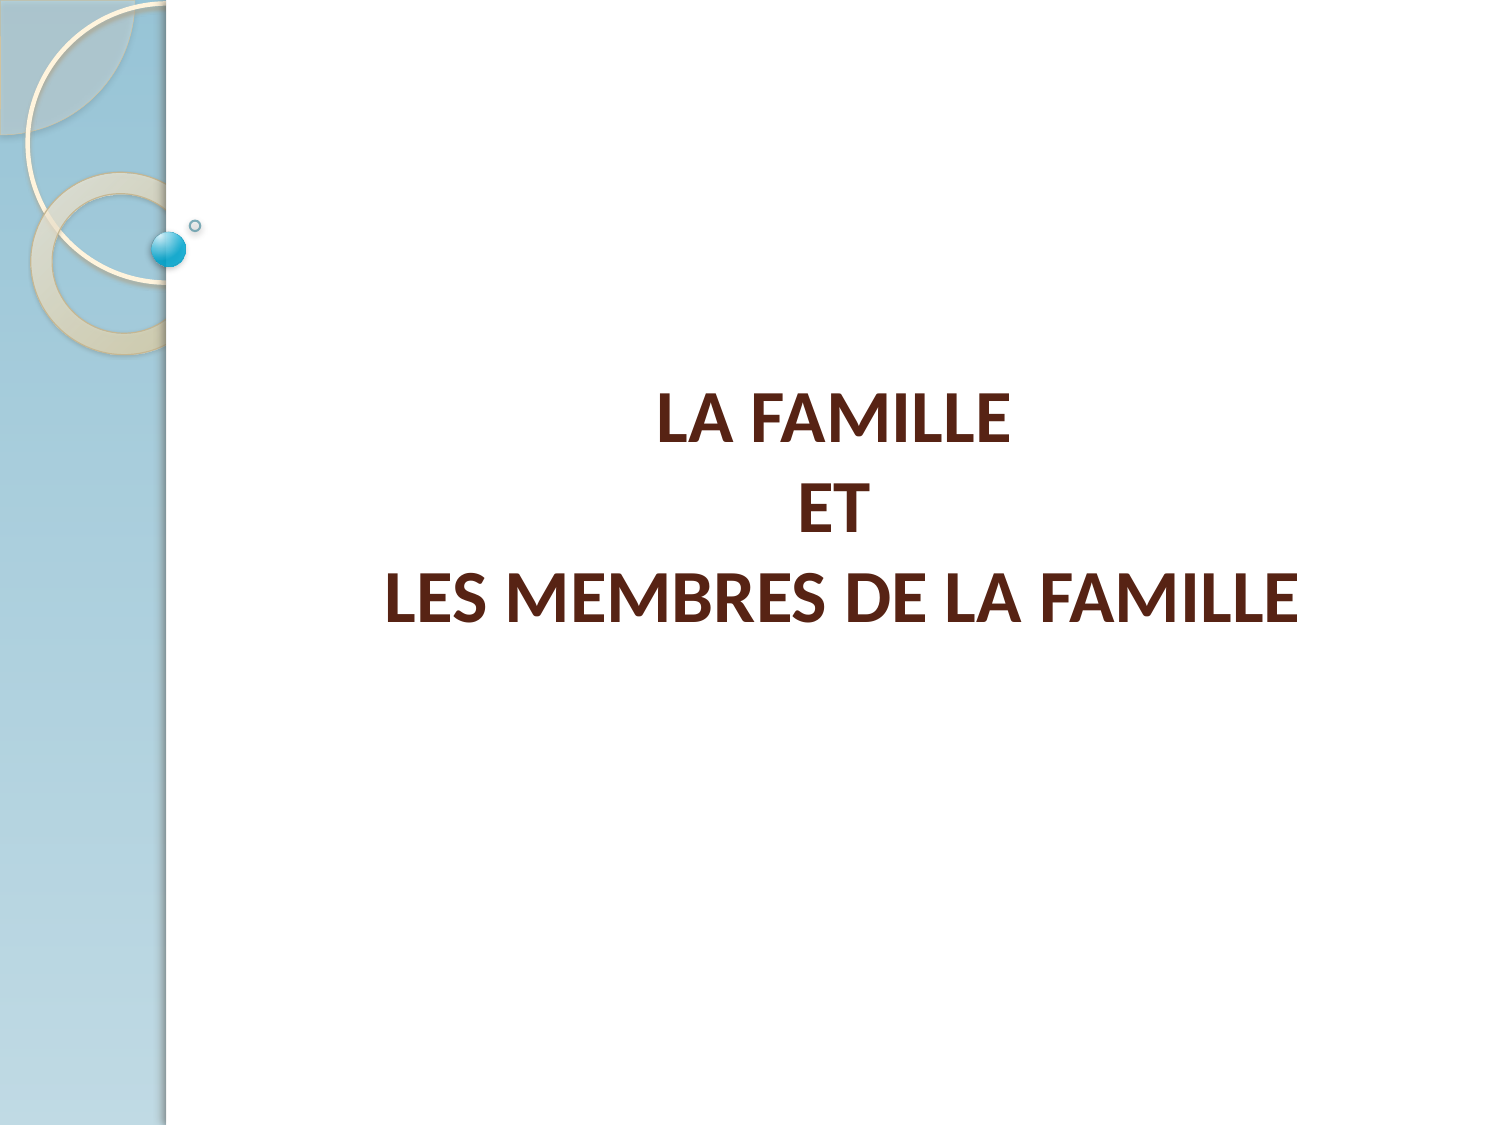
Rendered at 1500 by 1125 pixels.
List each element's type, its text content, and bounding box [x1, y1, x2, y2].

title LA FAMILLE ET LES MEMBRES DE LA FAMILLE [235, 71, 1451, 645]
